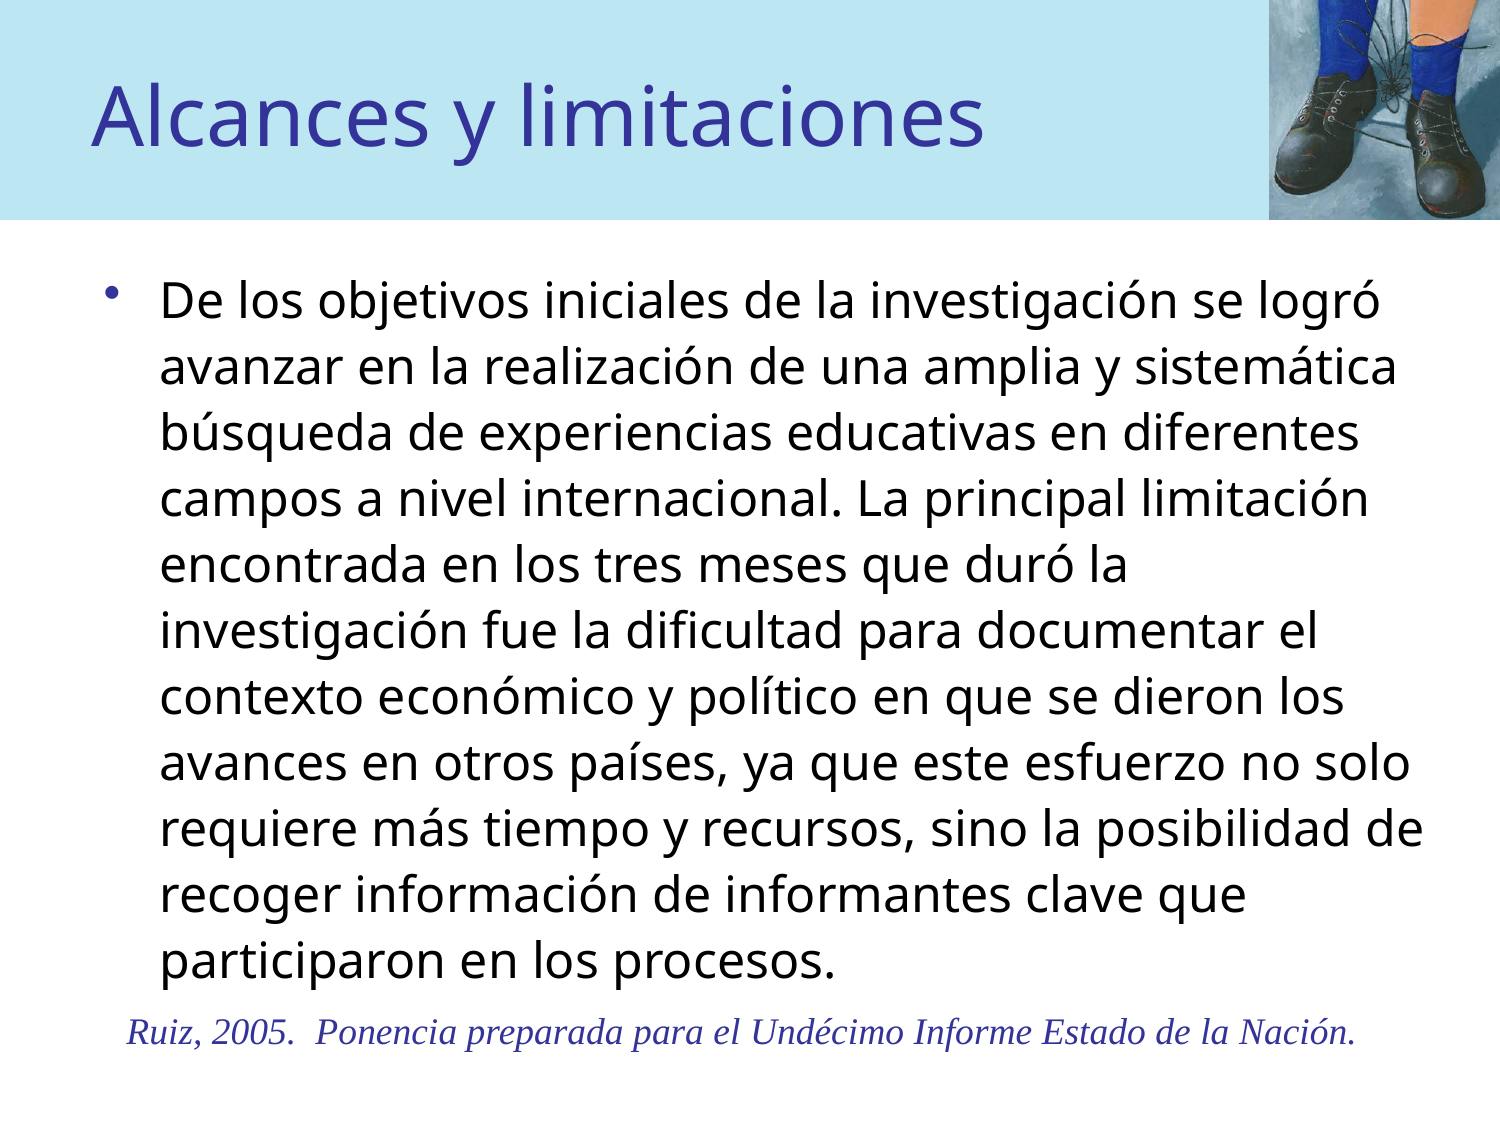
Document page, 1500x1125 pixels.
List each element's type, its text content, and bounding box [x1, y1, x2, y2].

list De los objetivos iniciales de la investigación se logró avanzar en la realización de una amplia y sistemática búsqueda de experiencias educativas en diferentes campos a nivel internacional. La principal limitación encontrada en los tres meses que duró la investigación fue la dificultad para documentar el contexto económico y político en que se dieron los avances en otros países, ya que este esfuerzo no solo requiere más tiempo y recursos, sino la posibilidad de recoger información de informantes clave que participaron en los procesos. [88, 255, 1448, 977]
text_box Ruiz, 2005. Ponencia preparada para el Undécimo Informe Estado de la Nación. [111, 999, 1374, 1060]
title Alcances y limitaciones [76, 18, 1247, 207]
picture [0, 0, 1500, 220]
